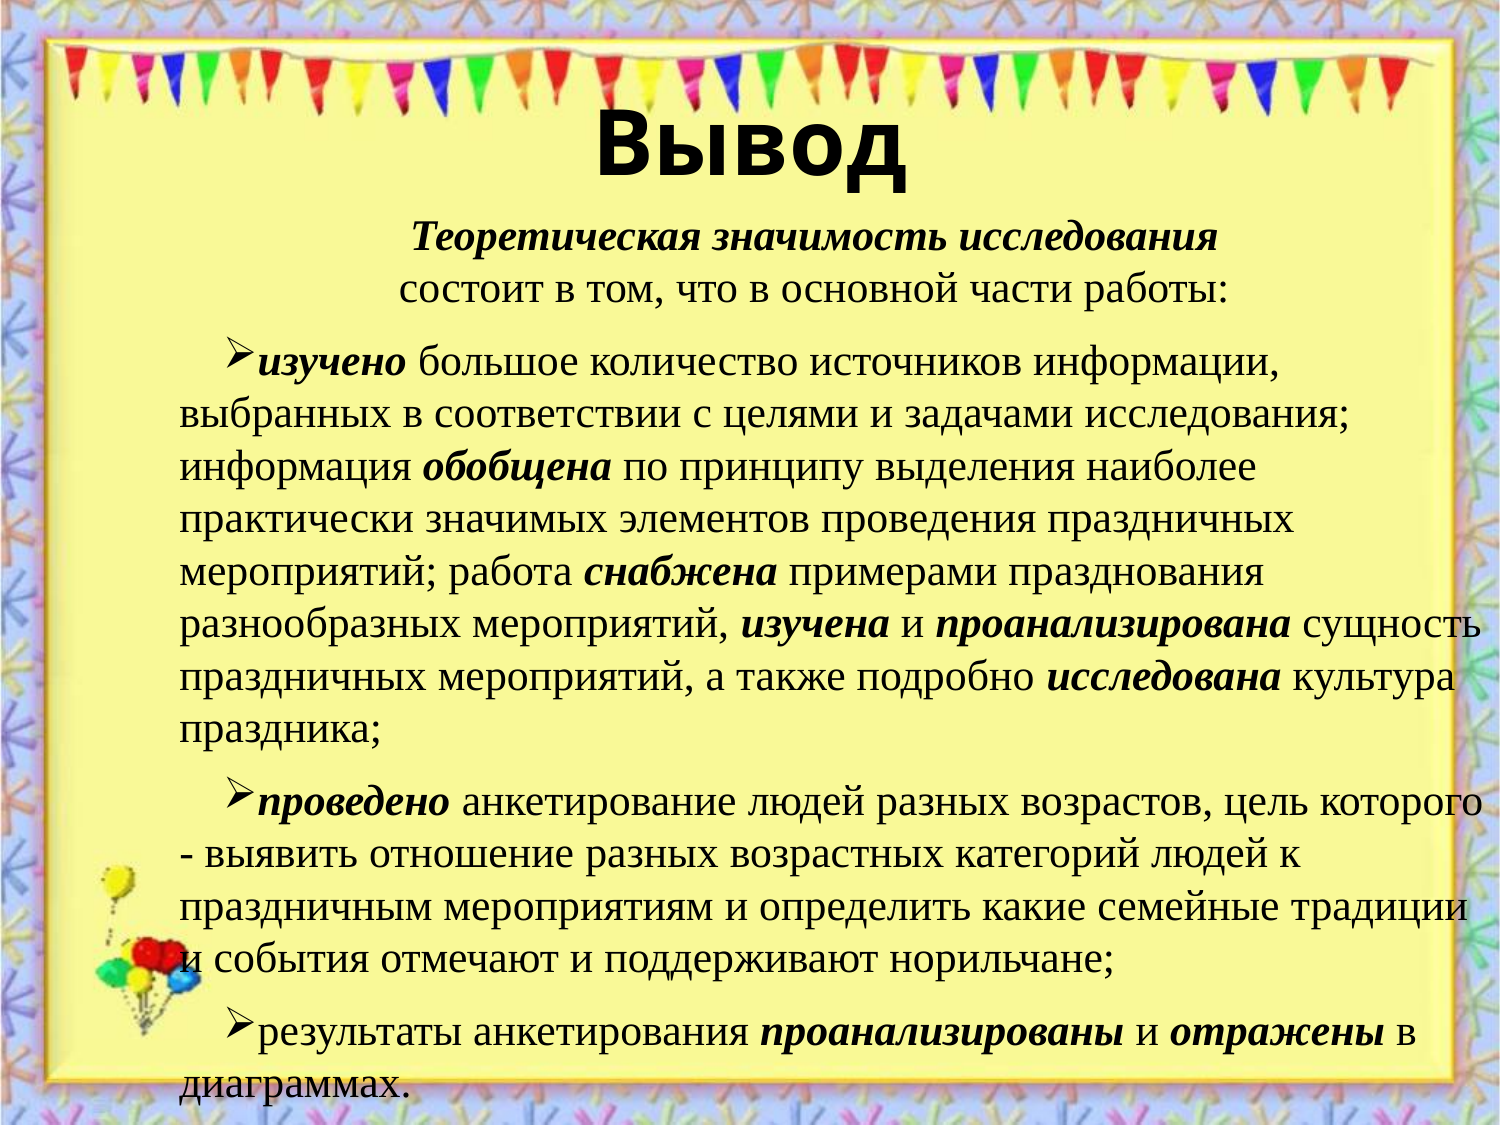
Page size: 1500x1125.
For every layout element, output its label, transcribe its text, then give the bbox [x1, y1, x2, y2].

text_box Теоретическая значимость исследования состоит в том, что в основной части работы: изучено большое количество источников информации, выбранных в соответствии с целями и задачами исследования; информация обобщена по принципу выделения наиболее практически значимых элементов проведения праздничных мероприятий; работа снабжена примерами празднования разнообразных мероприятий, изучена и проанализирована сущность праздничных мероприятий, а также подробно исследована культура праздника; проведено анкетирование людей разных возрастов, цель которого - выявить отношение разных возрастных категорий людей к праздничным мероприятиям и определить какие семейные традиции и события отмечают и поддерживают норильчане; результаты анкетирования проанализированы и отражены в диаграммах. [128, 199, 1500, 1079]
text_box Вывод [74, 45, 1425, 233]
picture [0, 0, 1500, 1125]
